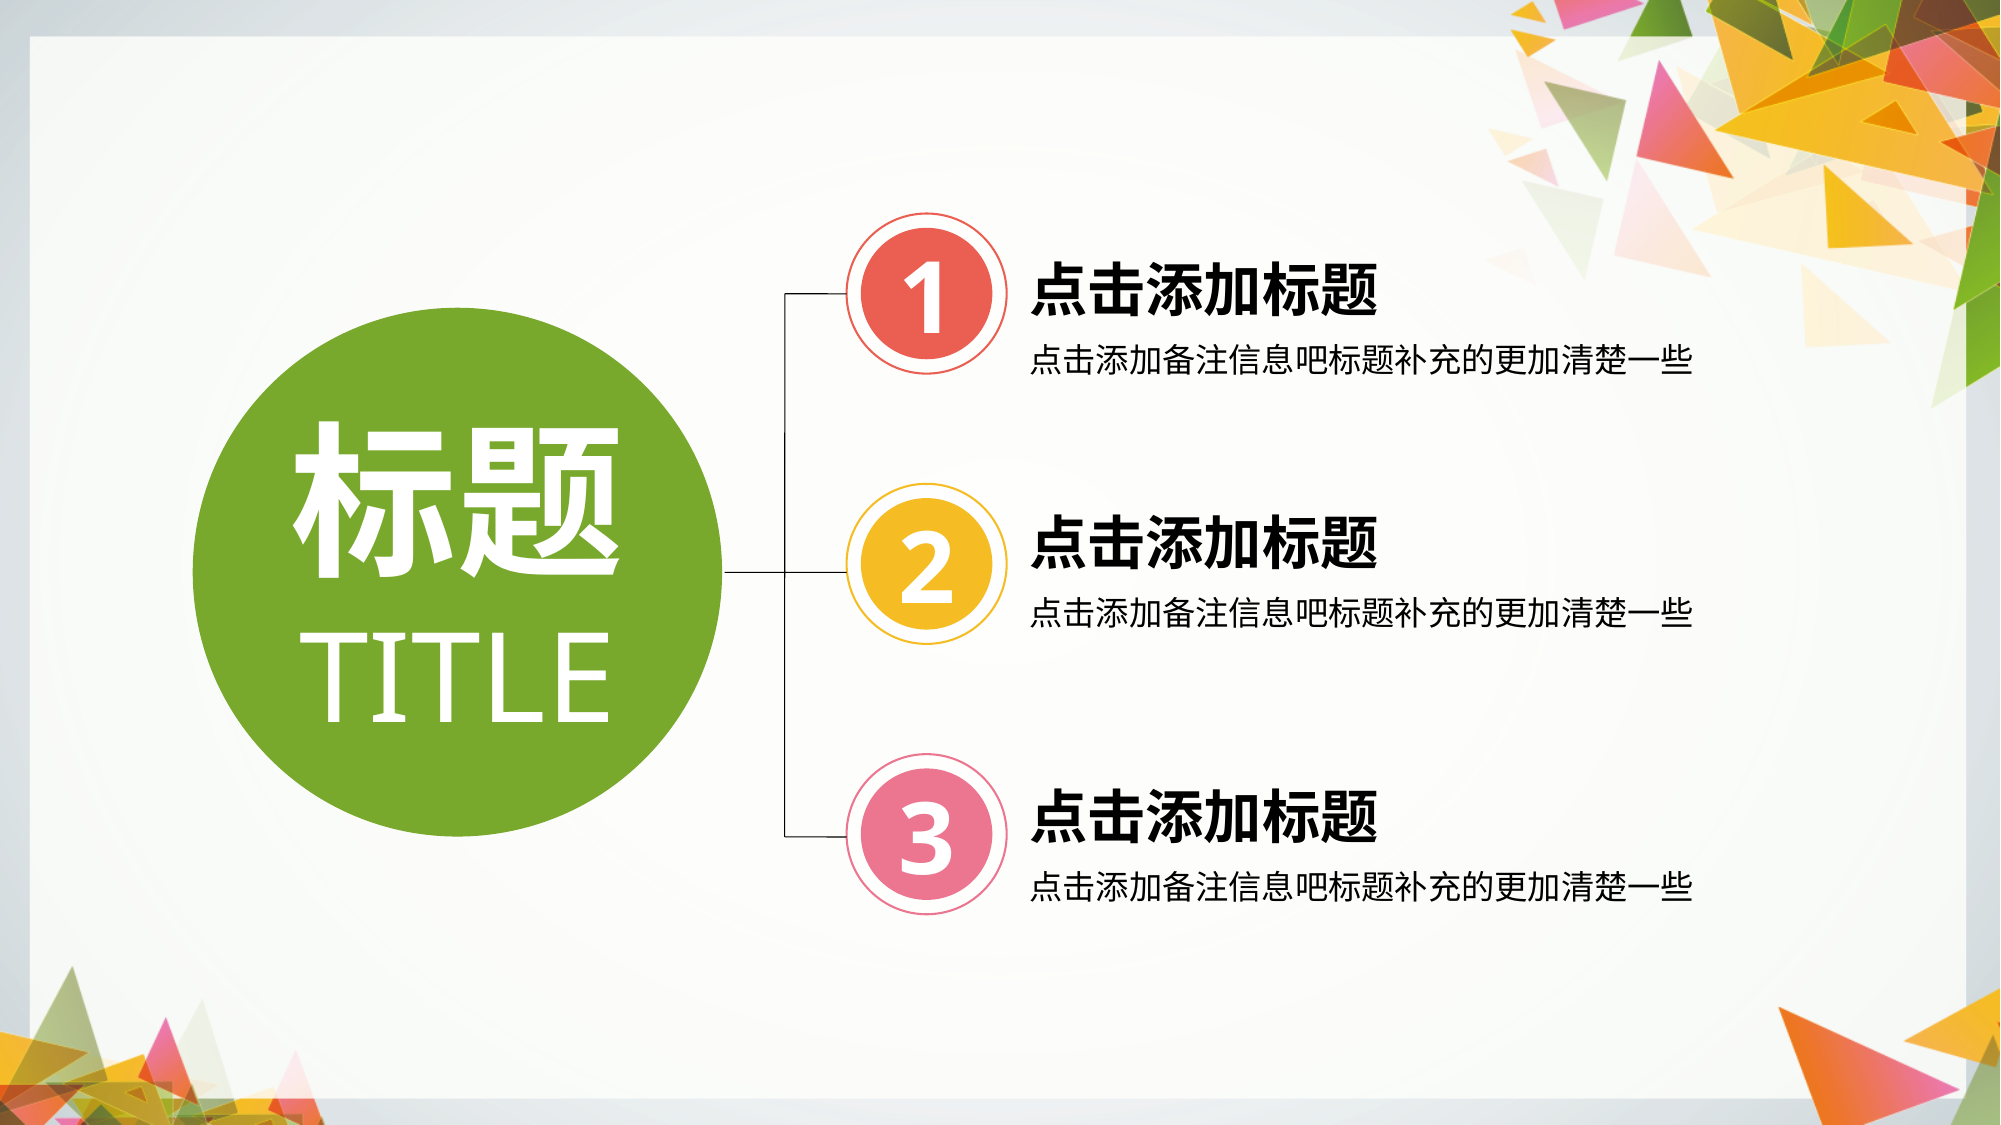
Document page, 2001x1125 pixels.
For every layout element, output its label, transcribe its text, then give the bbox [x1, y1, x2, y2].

text_box 点击添加标题 [1021, 499, 1652, 573]
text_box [846, 213, 1007, 374]
text_box 标题 TITLE [269, 428, 646, 716]
text_box 点击添加标题 [1021, 245, 1652, 319]
text_box 点击添加标题 [1021, 773, 1652, 847]
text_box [846, 483, 1007, 644]
text_box 点击添加备注信息吧标题补充的更加清楚一些 [1021, 858, 1924, 906]
text_box 点击添加备注信息吧标题补充的更加清楚一些 [1021, 585, 1924, 633]
picture [0, 0, 2000, 1125]
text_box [846, 754, 1007, 915]
text_box [191, 306, 724, 838]
text_box 点击添加备注信息吧标题补充的更加清楚一些 [1021, 331, 1924, 379]
